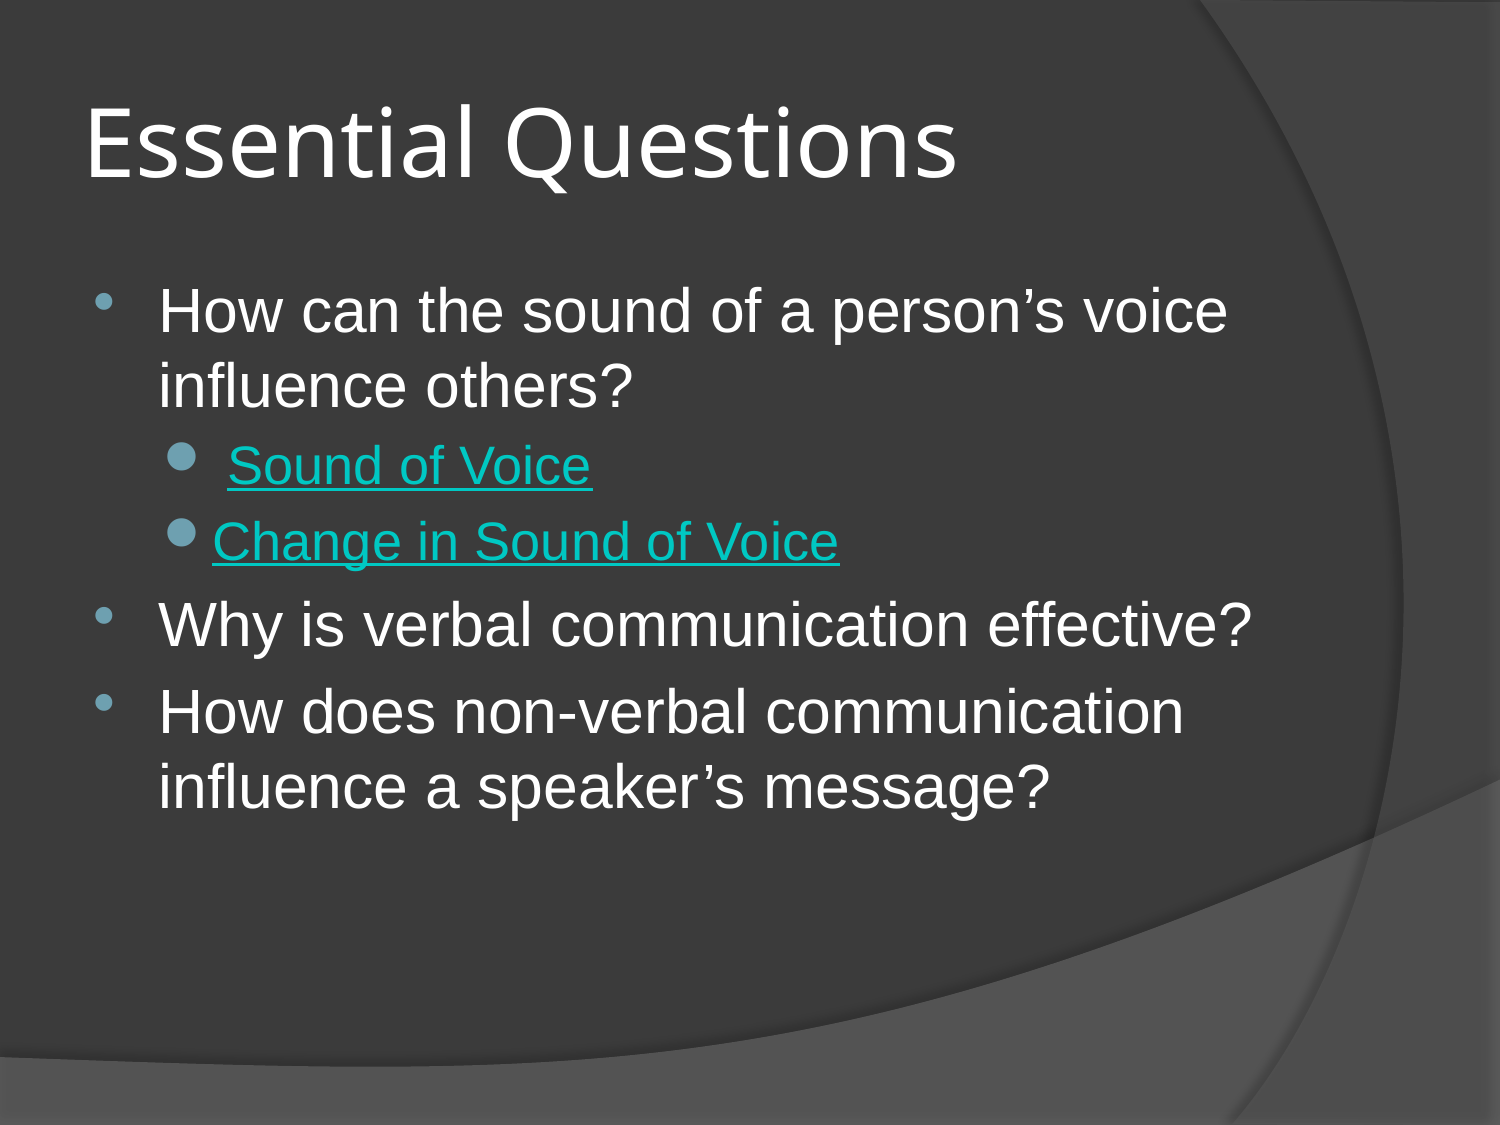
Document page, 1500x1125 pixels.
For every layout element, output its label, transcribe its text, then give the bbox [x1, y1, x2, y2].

list How can the sound of a person’s voice influence others? Sound of Voice Change in Sound of Voice Why is verbal communication effective? How does non-verbal communication influence a speaker’s message? [75, 262, 1300, 1005]
title Essential Questions [75, 45, 1300, 233]
